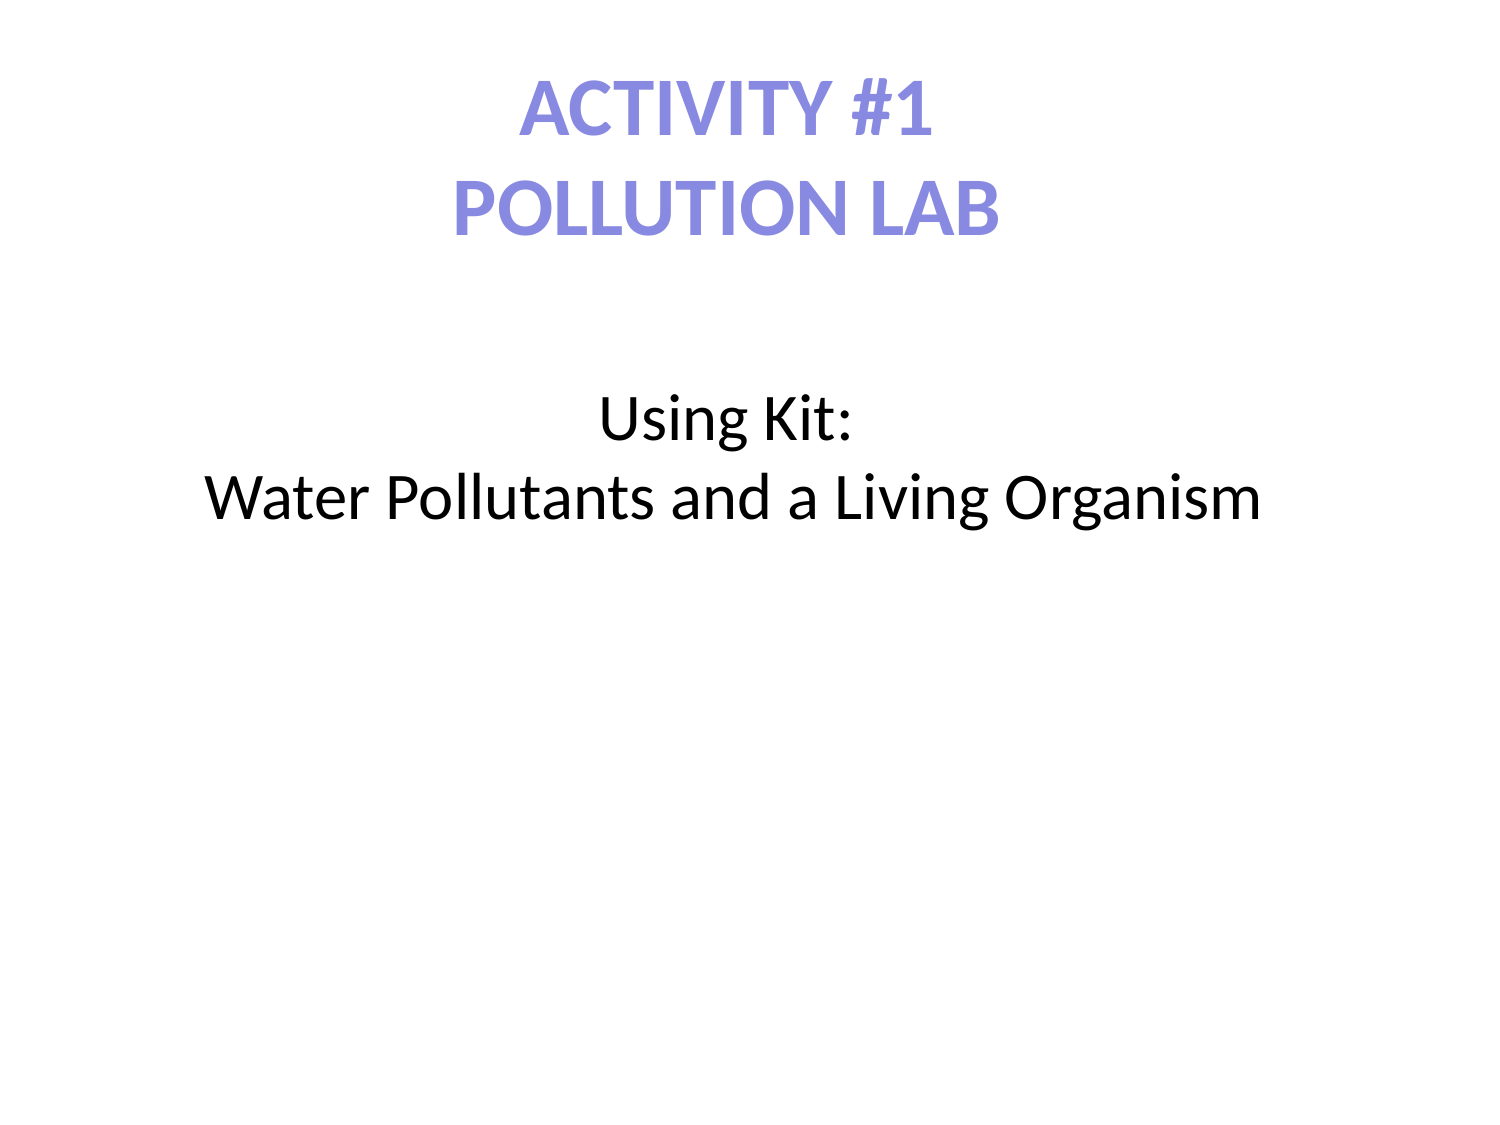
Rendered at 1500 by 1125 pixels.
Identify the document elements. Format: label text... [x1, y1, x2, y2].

text_box ACTIVITY #1 POLLUTION LAB [218, 45, 1237, 260]
text_box Using Kit: Water Pollutants and a Living Organism [121, 365, 1347, 541]
